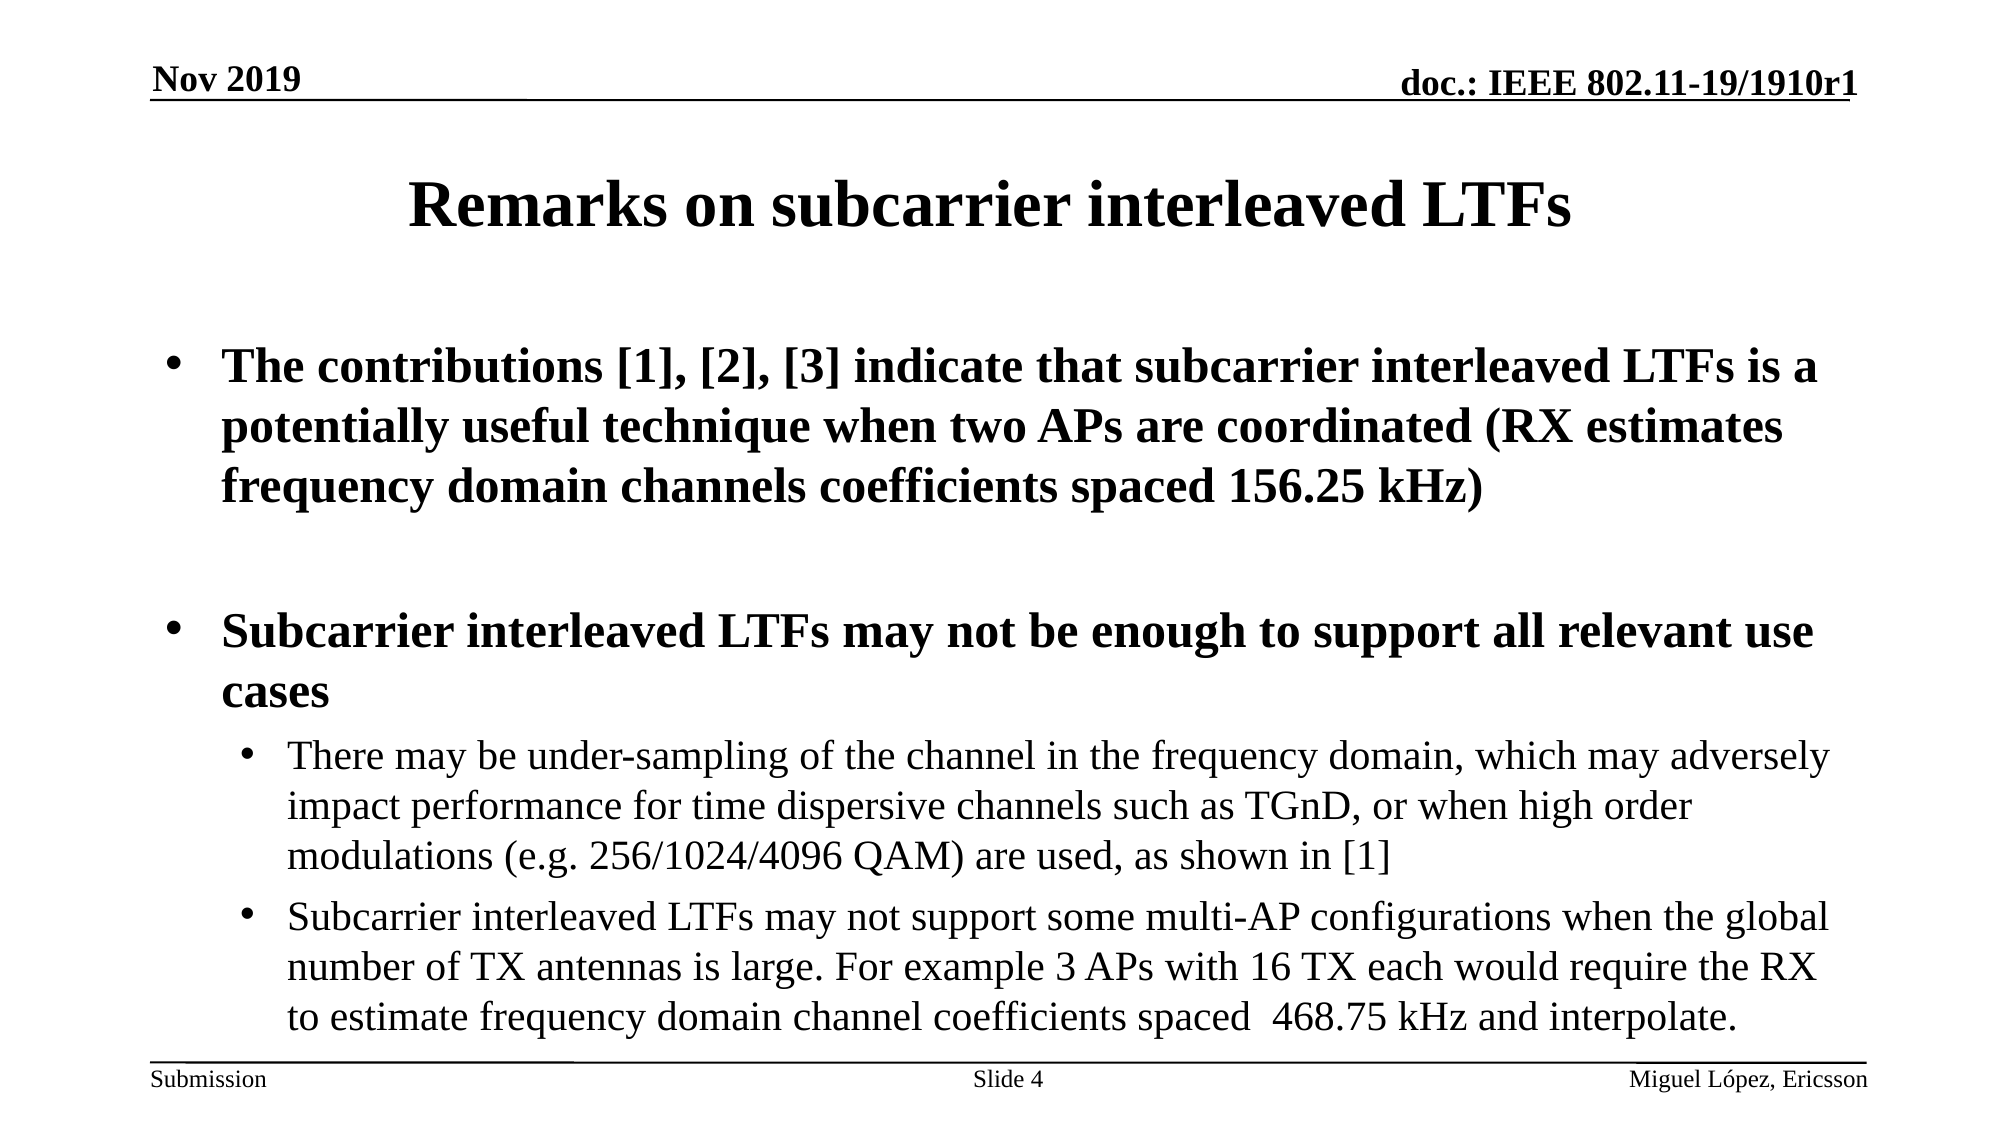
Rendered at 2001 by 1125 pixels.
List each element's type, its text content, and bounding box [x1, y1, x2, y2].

slide_number Slide 4 [950, 1061, 1067, 1123]
title Remarks on subcarrier interleaved LTFs [149, 112, 1850, 288]
list The contributions [1], [2], [3] indicate that subcarrier interleaved LTFs is a potentially useful technique when two APs are coordinated (RX estimates frequency domain channels coefficients spaced 156.25 kHz) Subcarrier interleaved LTFs may not be enough to support all relevant use cases There may be under-sampling of the channel in the frequency domain, which may adversely impact performance for time dispersive channels such as TGnD, or when high order modulations (e.g. 256/1024/4096 QAM) are used, as shown in [1] Subcarrier interleaved LTFs may not support some multi-AP configurations when the global number of TX antennas is large. For example 3 APs with 16 TX each would require the RX to estimate frequency domain channel coefficients spaced 468.75 kHz and interpolate. [149, 324, 1850, 1000]
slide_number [152, 54, 563, 100]
footer Miguel López, Ericsson [1171, 1061, 1869, 1093]
